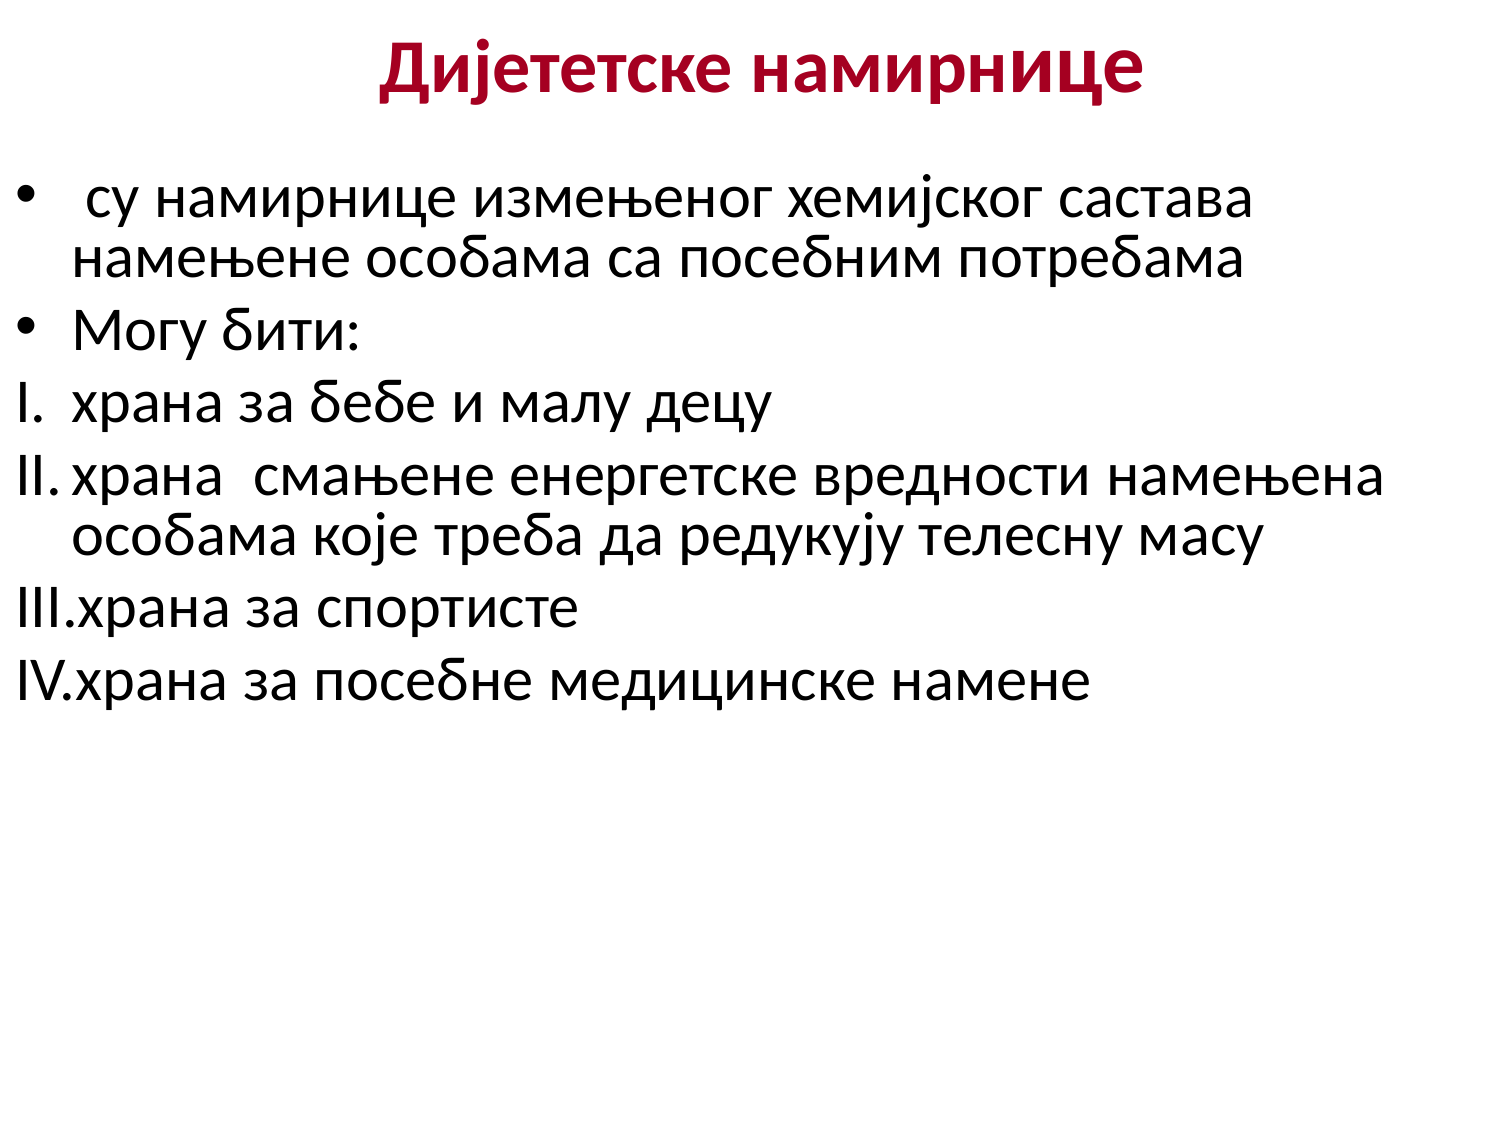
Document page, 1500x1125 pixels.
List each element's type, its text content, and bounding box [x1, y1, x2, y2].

list су намирнице измењеног хемијског састава намењене особама са посебним потребама Могу бити: храна за бебе и малу децу храна смањене енергетске вредности намењена особама које треба да редукују телесну масу храна за спортисте храна за посебне медицинске намене [0, 162, 1500, 1020]
title Дијететске намирнице [125, 0, 1400, 117]
